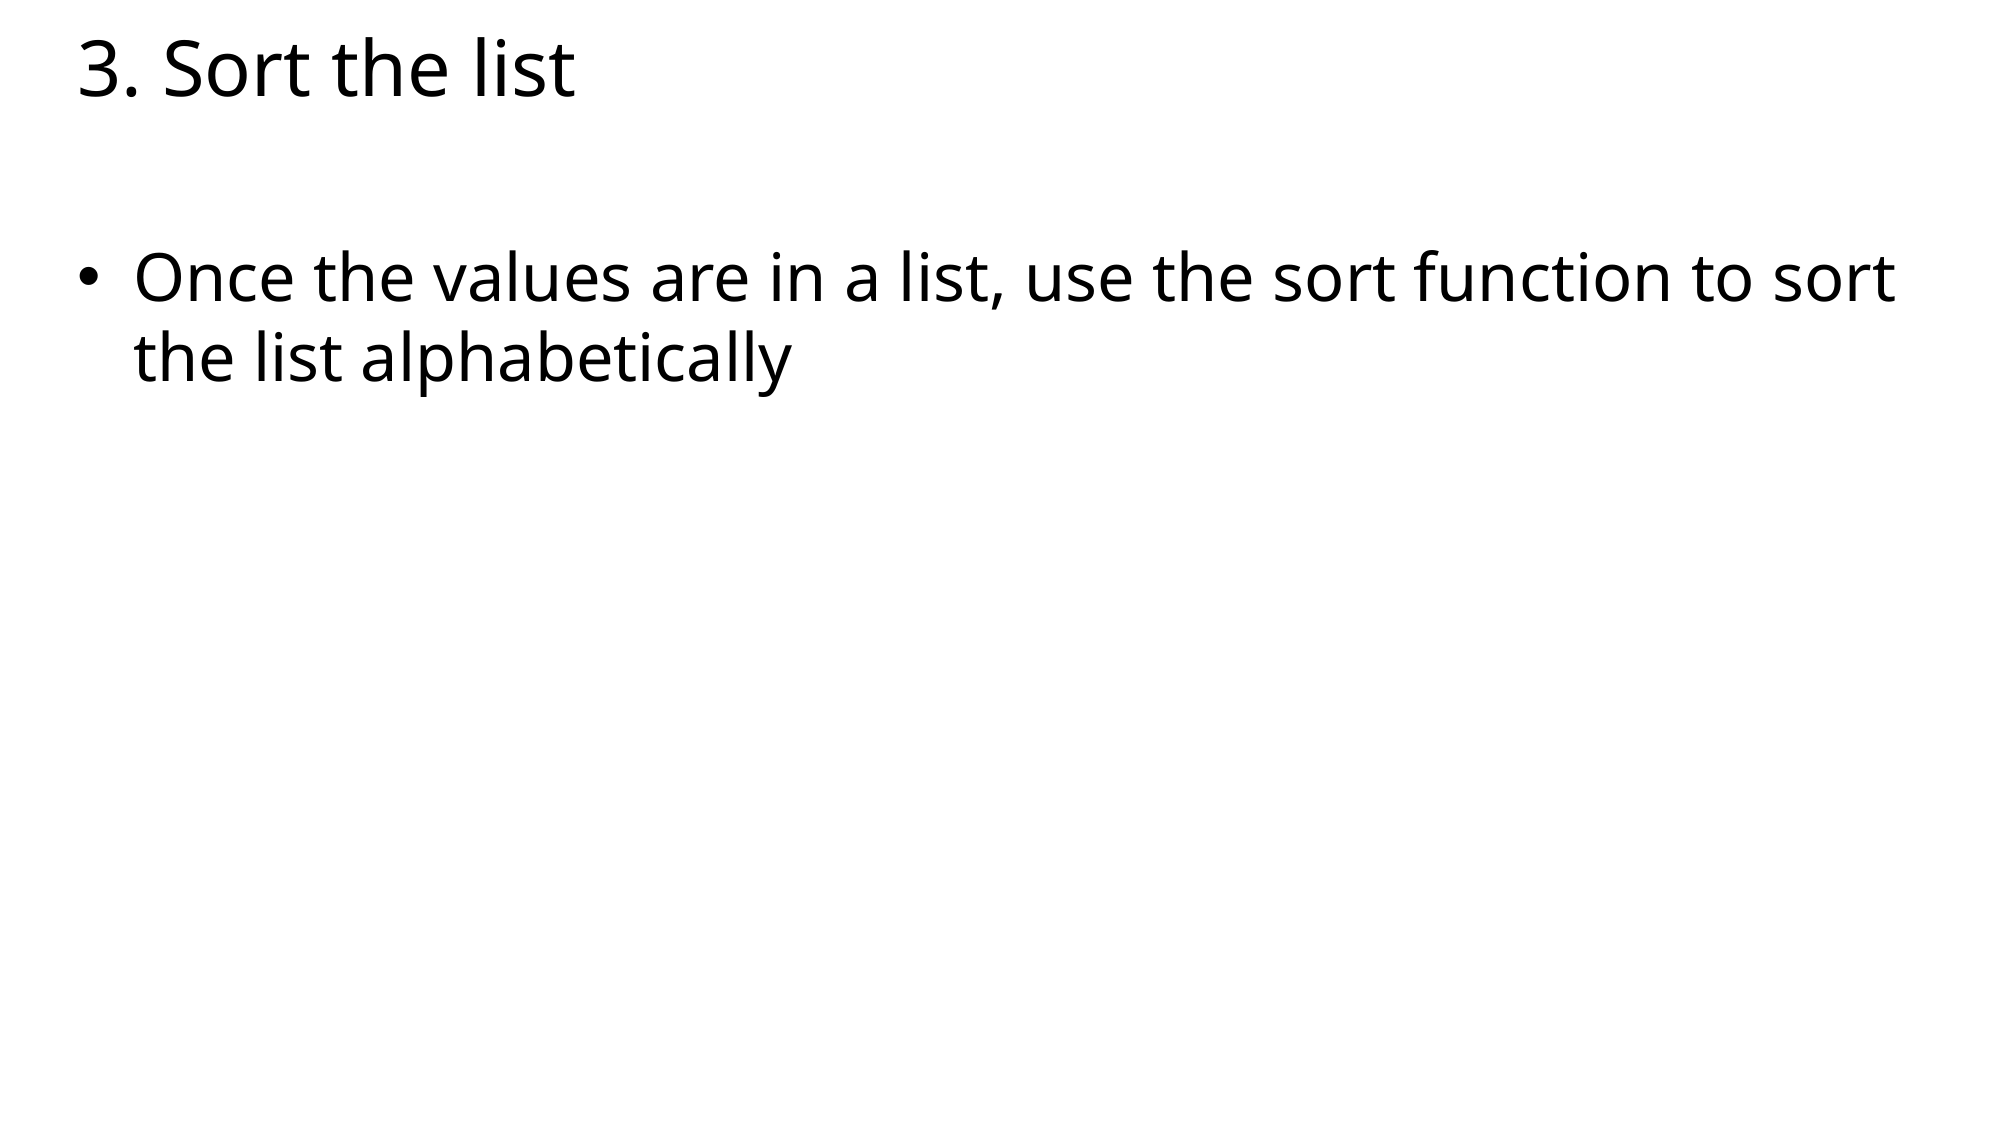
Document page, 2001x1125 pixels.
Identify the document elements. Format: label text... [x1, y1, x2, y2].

title 3. Sort the list [62, 29, 1953, 205]
list Once the values are in a list, use the sort function to sort the list alphabetically [62, 227, 1953, 1096]
